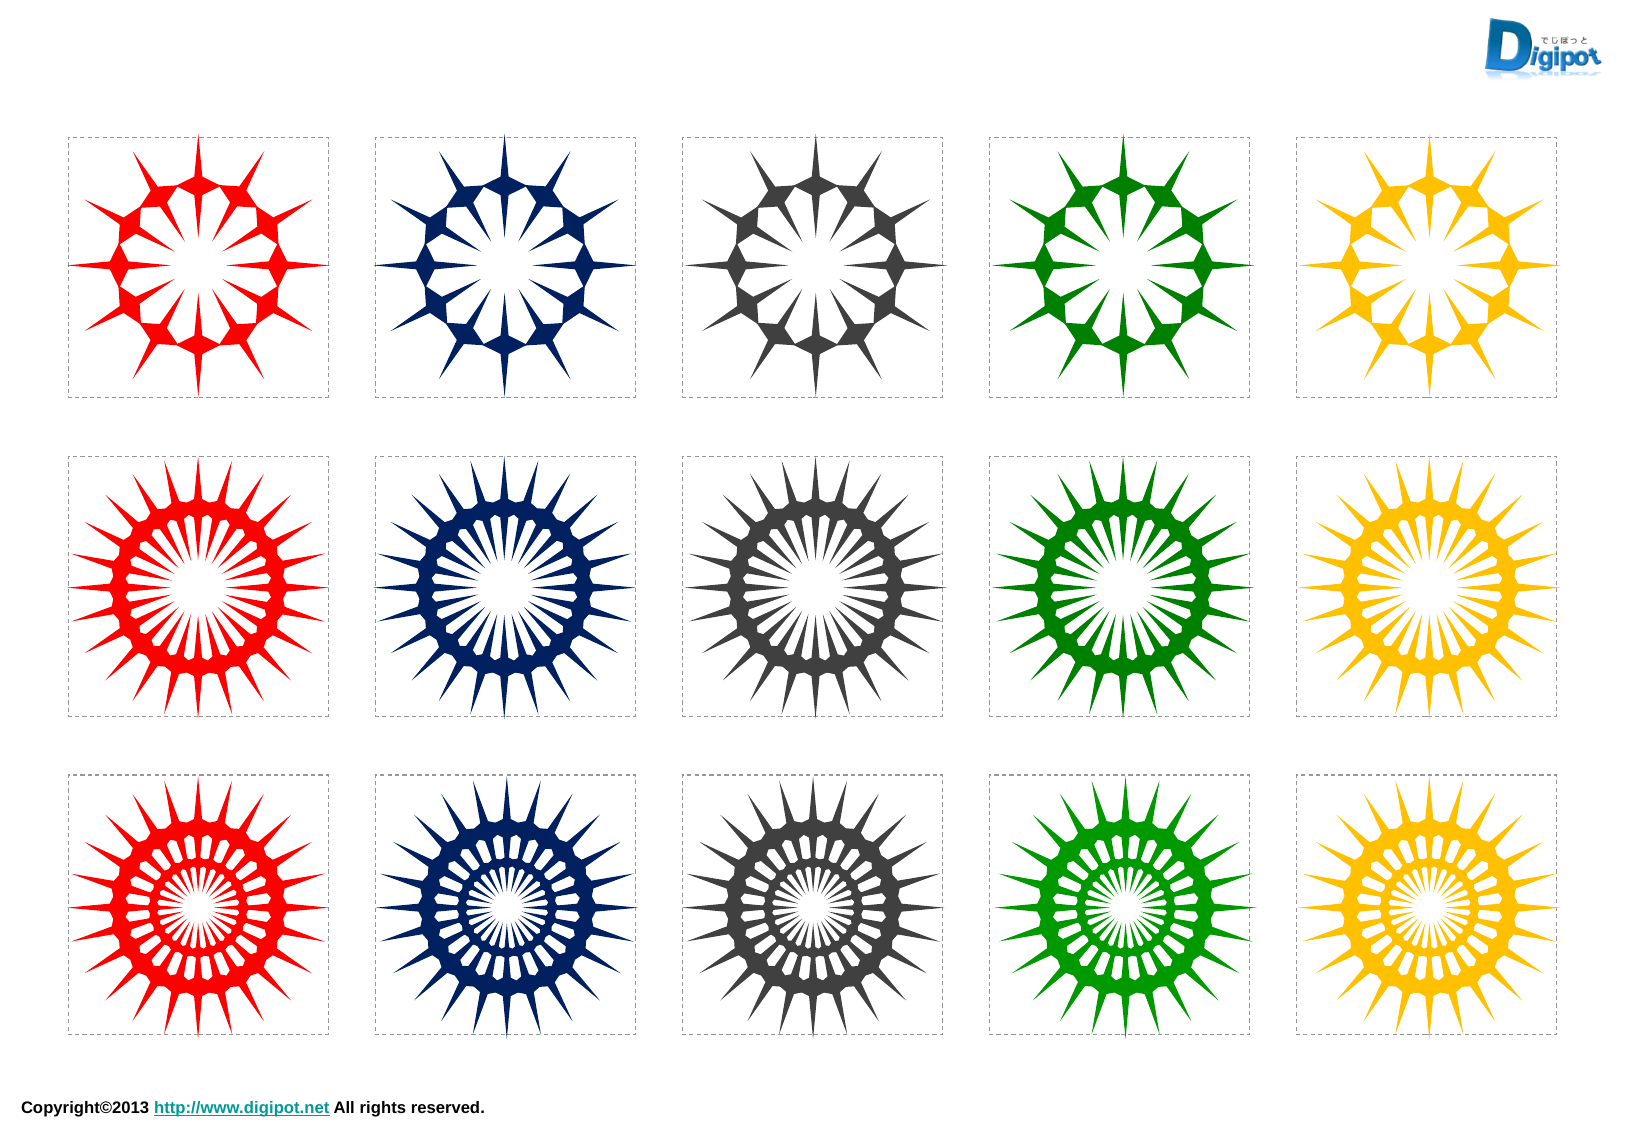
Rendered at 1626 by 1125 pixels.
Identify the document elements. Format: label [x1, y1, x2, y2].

text_box [1297, 455, 1562, 720]
text_box [994, 775, 1258, 1040]
text_box [1297, 775, 1562, 1040]
text_box [66, 775, 330, 1040]
text_box [684, 455, 948, 720]
text_box [684, 133, 948, 398]
text_box [372, 133, 637, 398]
text_box [375, 775, 639, 1040]
text_box [991, 133, 1256, 398]
text_box [372, 455, 637, 720]
text_box [1297, 133, 1562, 398]
text_box [66, 455, 330, 720]
text_box [991, 455, 1255, 720]
text_box [681, 775, 945, 1040]
picture [1485, 18, 1602, 82]
text_box [66, 133, 331, 398]
